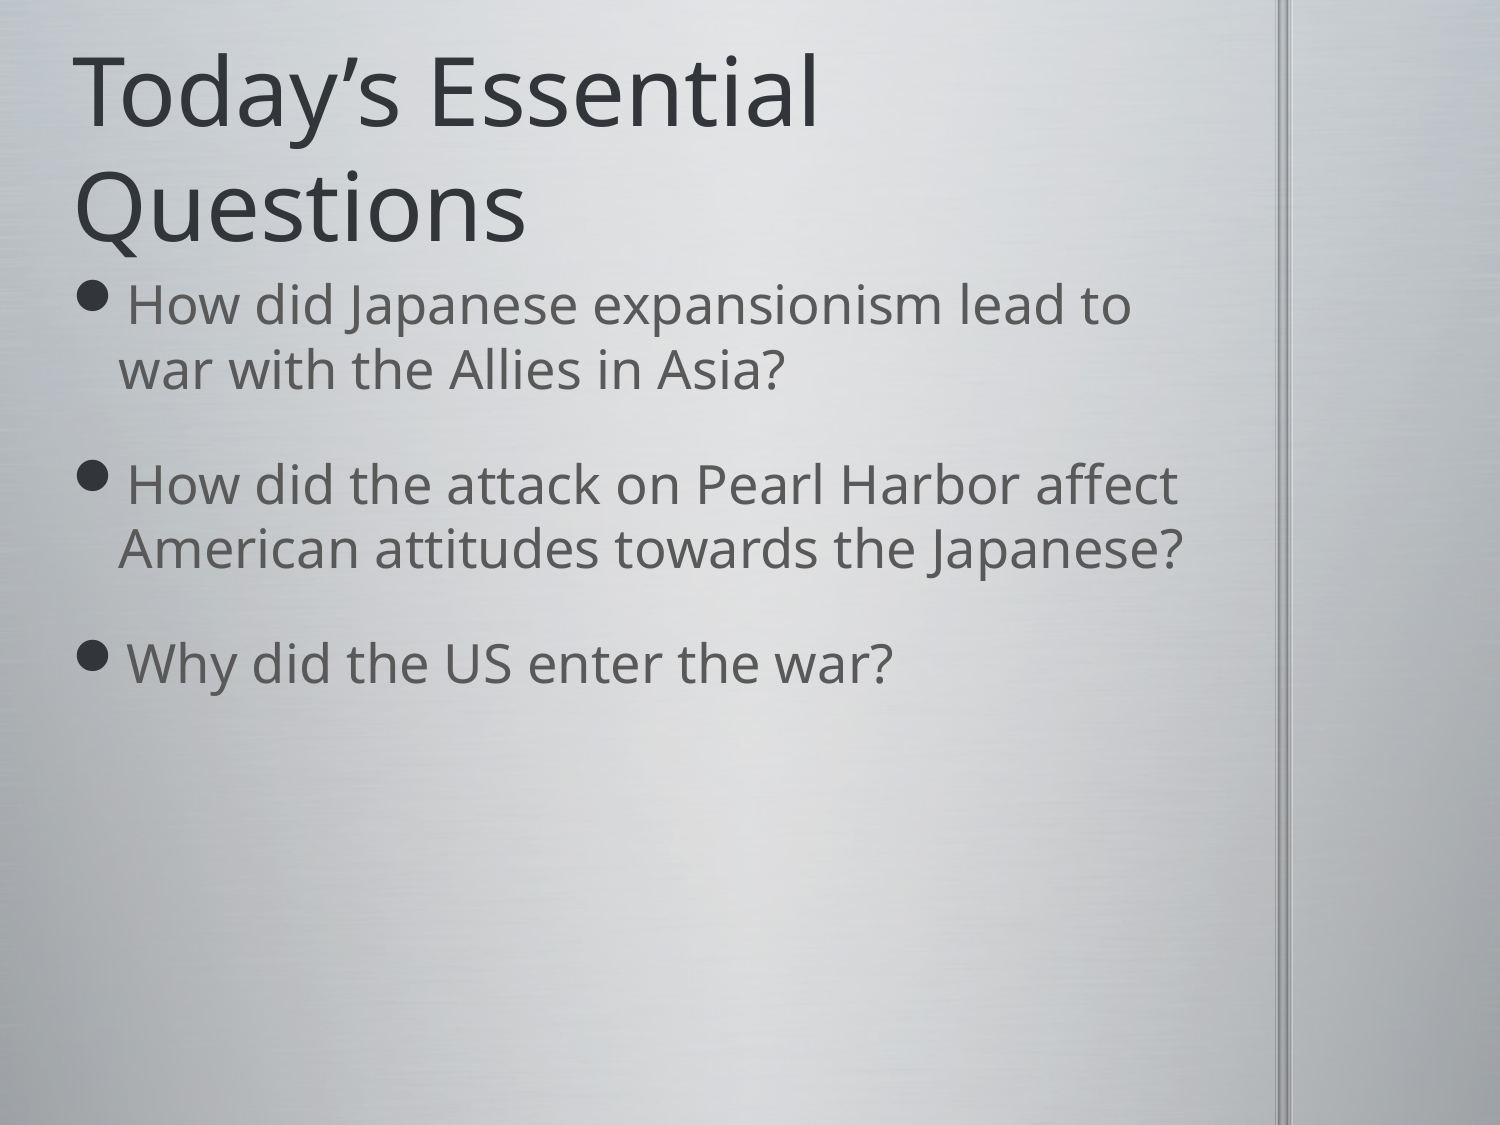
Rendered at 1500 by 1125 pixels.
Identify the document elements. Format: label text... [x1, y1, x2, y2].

list How did Japanese expansionism lead to war with the Allies in Asia? How did the attack on Pearl Harbor affect American attitudes towards the Japanese? Why did the US enter the war? [57, 262, 1220, 1005]
picture [0, 0, 1500, 1125]
title Today’s Essential Questions [57, 86, 1220, 207]
